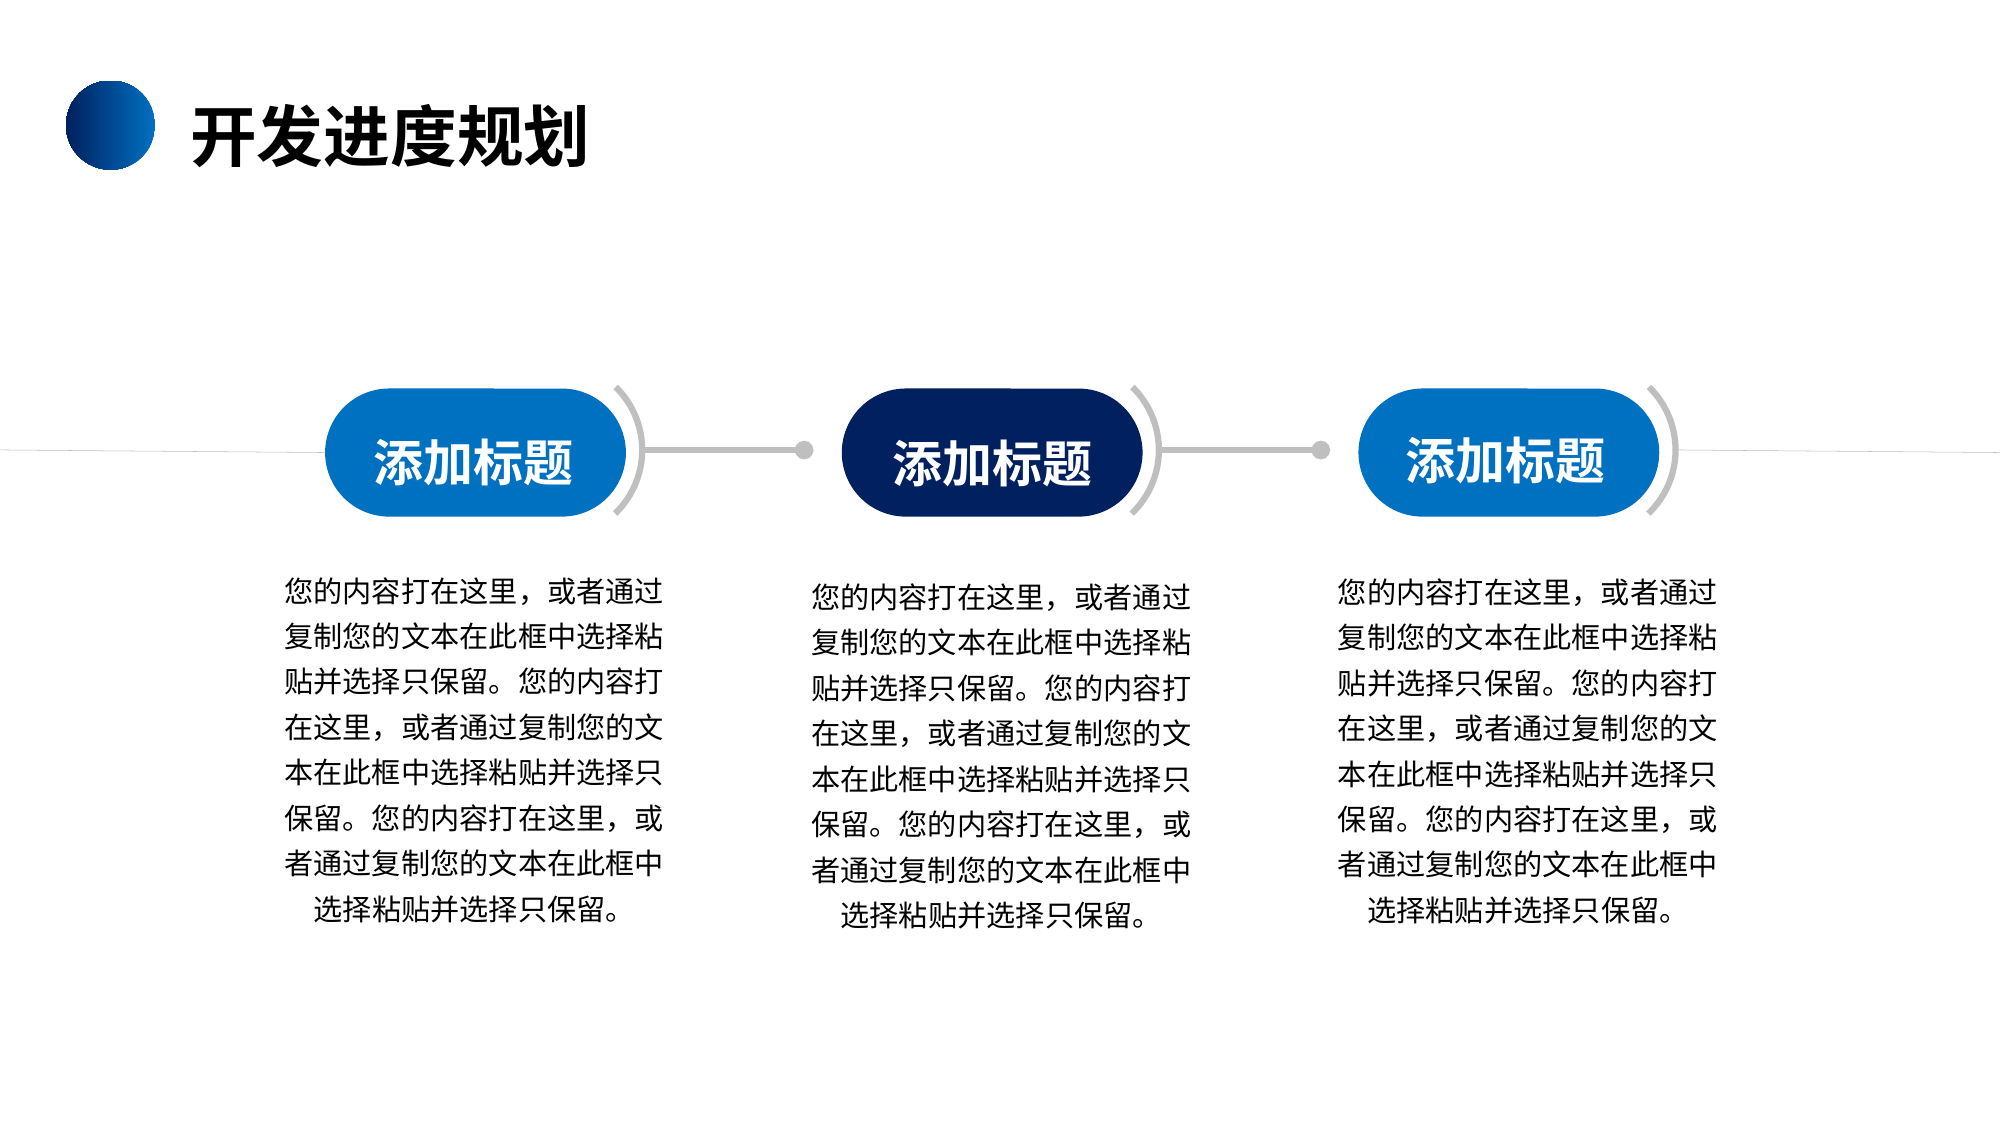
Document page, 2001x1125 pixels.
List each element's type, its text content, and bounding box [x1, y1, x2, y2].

text_box 您的内容打在这里，或者通过复制您的文本在此框中选择粘贴并选择只保留。您的内容打在这里，或者通过复制您的文本在此框中选择粘贴并选择只保留。您的内容打在这里，或者通过复制您的文本在此框中选择粘贴并选择只保留。 [264, 555, 684, 1024]
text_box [65, 63, 614, 176]
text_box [0, 361, 2000, 538]
text_box 您的内容打在这里，或者通过复制您的文本在此框中选择粘贴并选择只保留。您的内容打在这里，或者通过复制您的文本在此框中选择粘贴并选择只保留。您的内容打在这里，或者通过复制您的文本在此框中选择粘贴并选择只保留。 [1318, 556, 1738, 1026]
text_box 您的内容打在这里，或者通过复制您的文本在此框中选择粘贴并选择只保留。您的内容打在这里，或者通过复制您的文本在此框中选择粘贴并选择只保留。您的内容打在这里，或者通过复制您的文本在此框中选择粘贴并选择只保留。 [791, 561, 1211, 1031]
